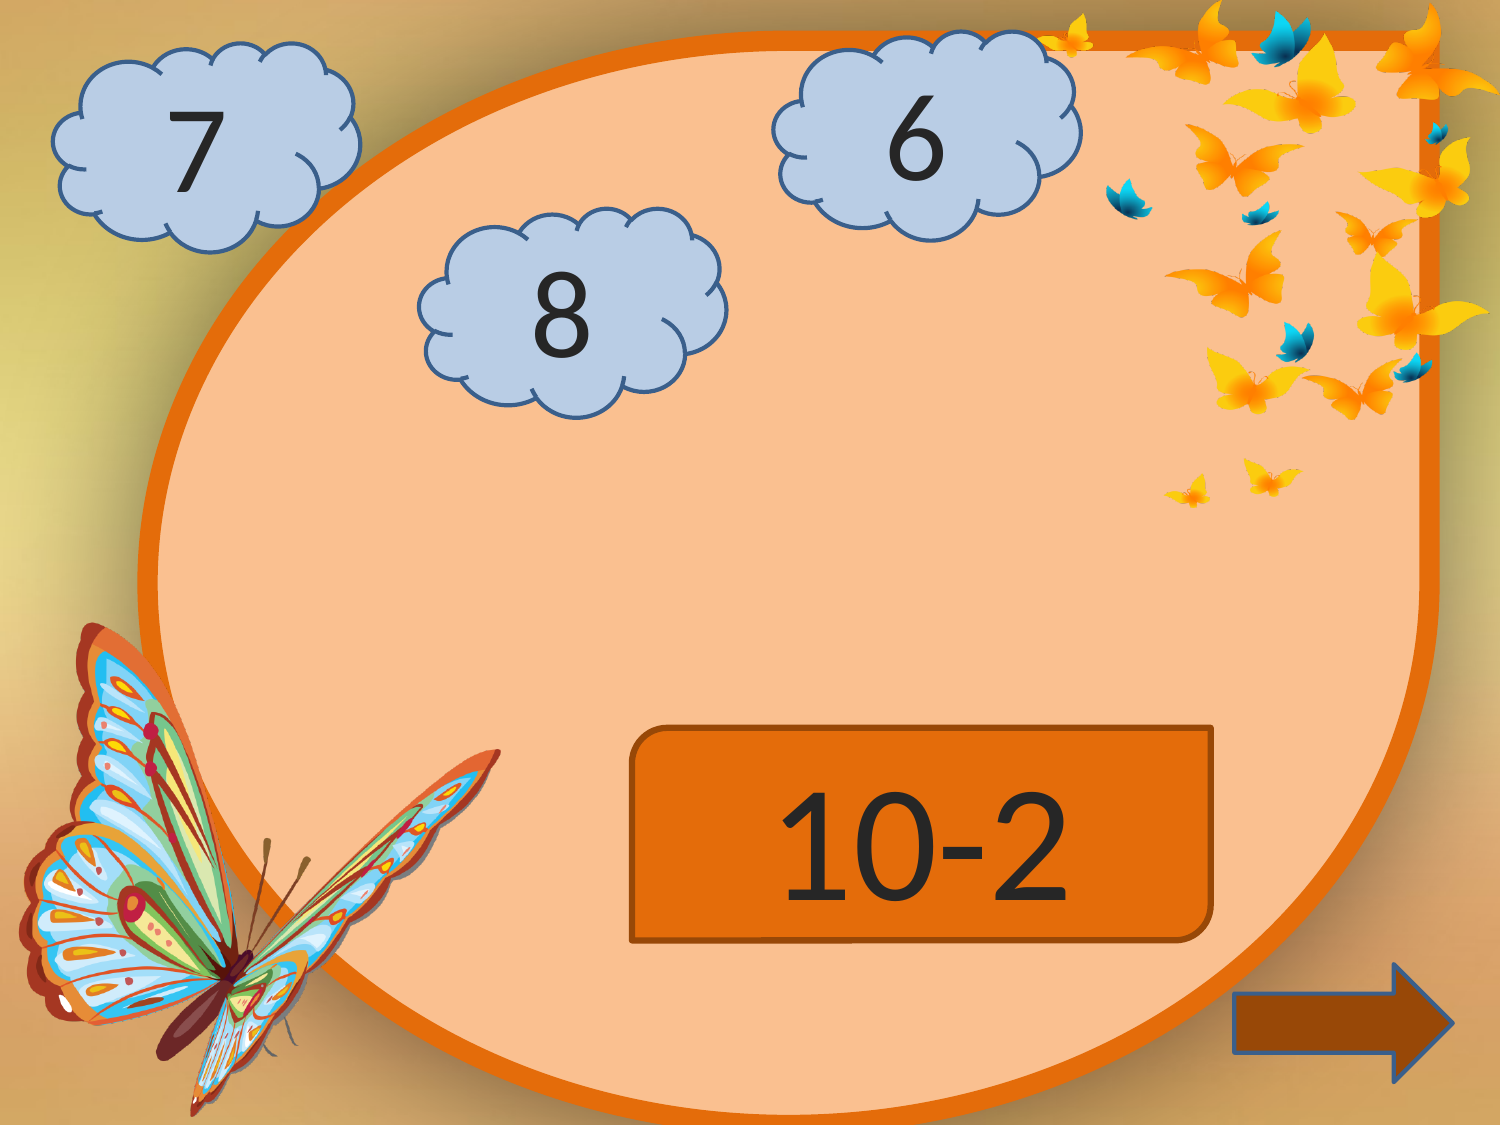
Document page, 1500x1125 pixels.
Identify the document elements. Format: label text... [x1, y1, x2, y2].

text_box 10-2 [629, 725, 1213, 943]
text_box 7 [50, 41, 363, 255]
text_box 8 [416, 206, 729, 420]
picture [0, 0, 1500, 1125]
text_box 6 [771, 29, 1028, 243]
text_box [1232, 962, 1455, 1085]
text_box [145, 38, 1432, 1125]
